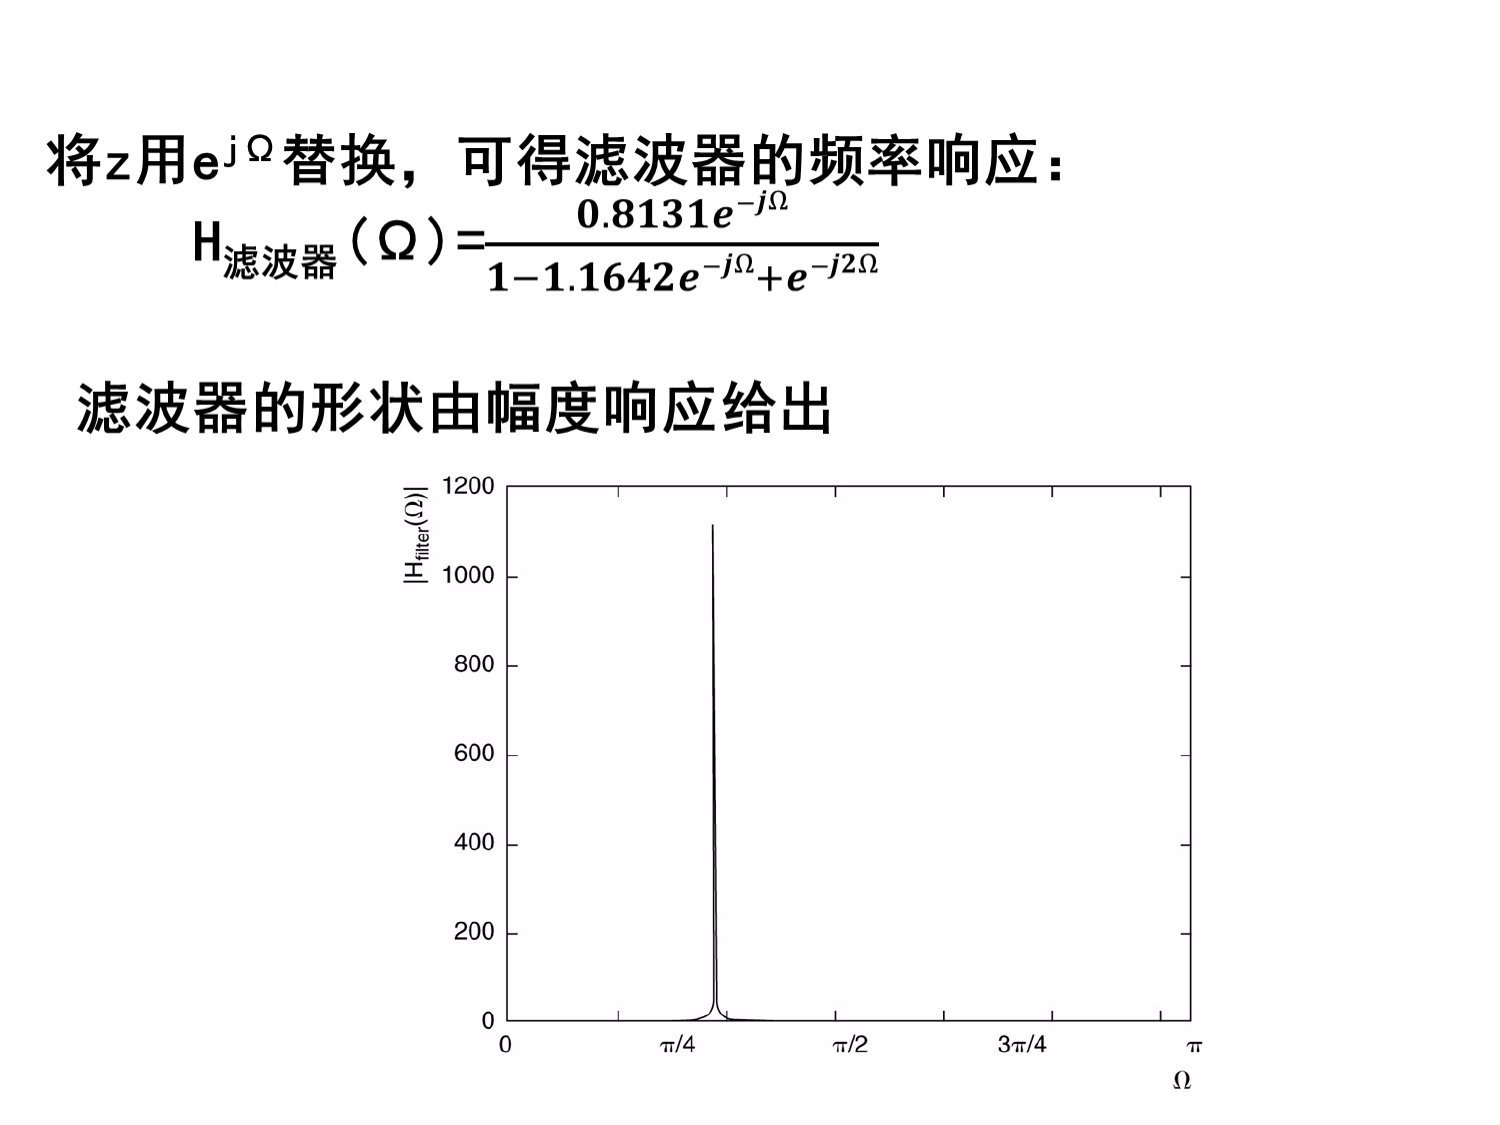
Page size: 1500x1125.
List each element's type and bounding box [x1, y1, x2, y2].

picture [289, 442, 1311, 1123]
text_box [29, 113, 1329, 520]
